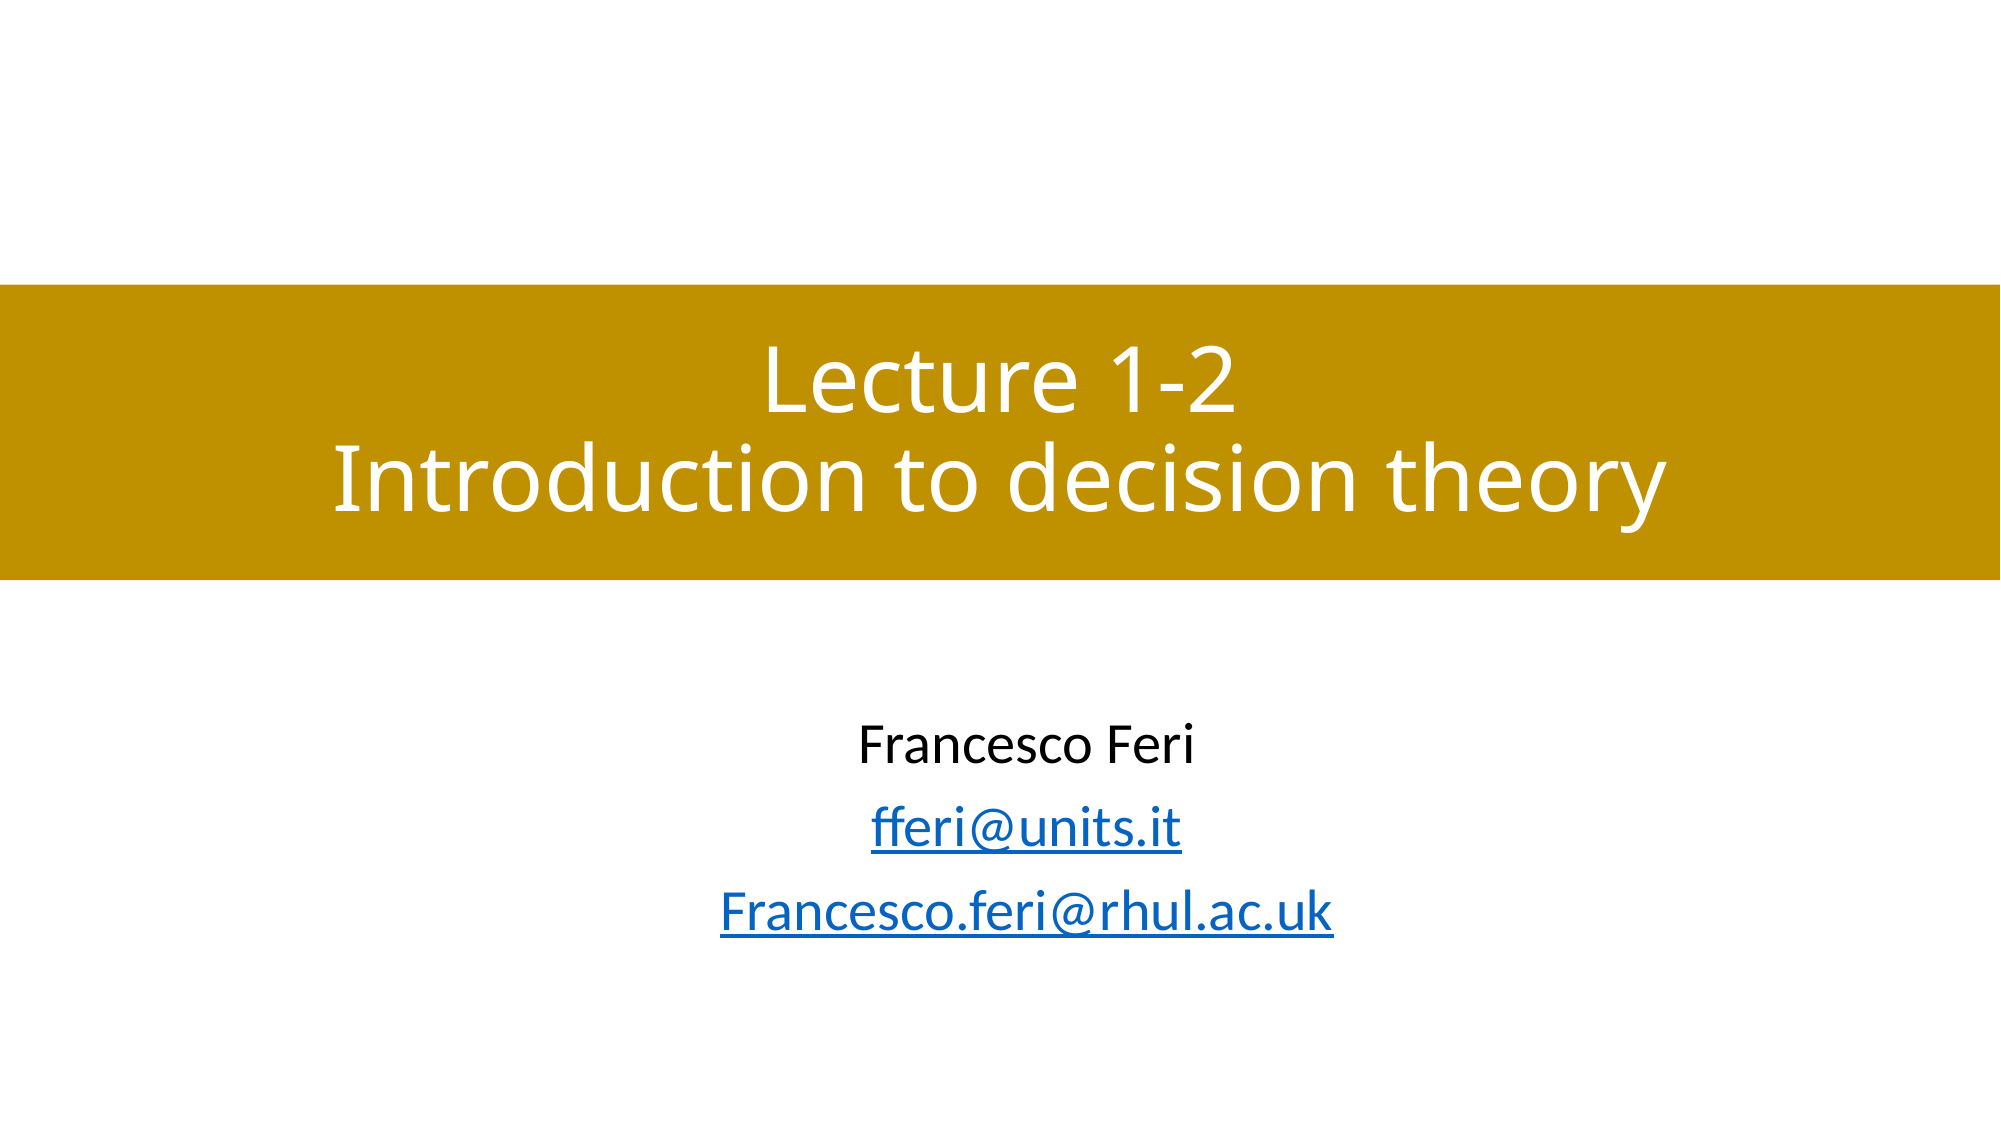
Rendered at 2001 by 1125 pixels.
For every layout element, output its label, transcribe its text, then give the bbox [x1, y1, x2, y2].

text_box Francesco Feri fferi@units.it Francesco.feri@rhul.ac.uk [276, 705, 1777, 978]
title Lecture 1-2 Introduction to decision theory [0, 284, 2000, 581]
